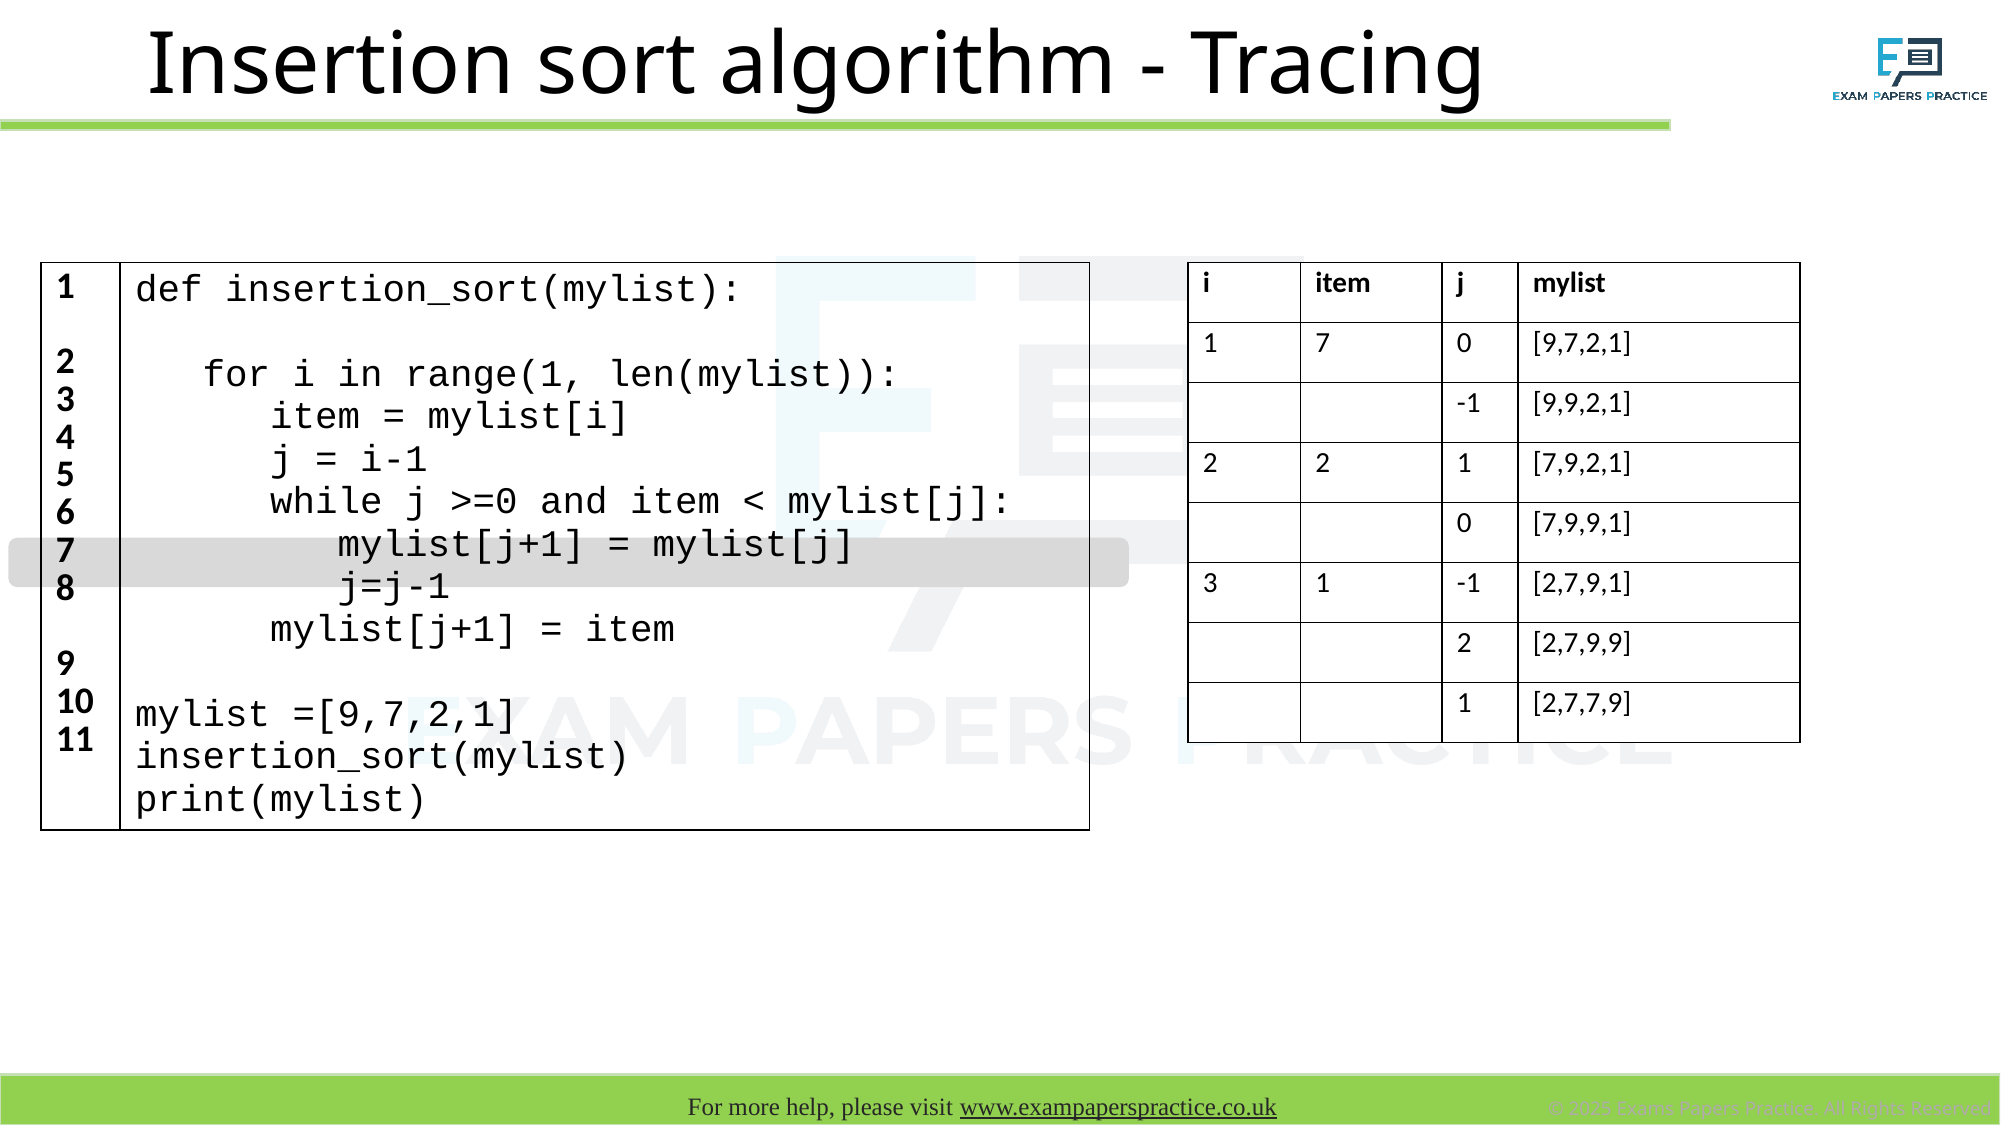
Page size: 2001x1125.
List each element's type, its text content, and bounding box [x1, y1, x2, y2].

table_header item [1301, 263, 1441, 322]
table_cell 2 [1189, 443, 1300, 502]
table_cell 2 [1301, 443, 1441, 502]
table_cell 2 [1443, 623, 1517, 682]
table_cell 7 [1301, 323, 1441, 382]
table_header mylist [1519, 263, 1799, 322]
table_cell 1 [1189, 323, 1300, 382]
table_header 1 2 3 4 5 6 7 8 9 10 11 [42, 263, 119, 829]
table_cell [1301, 383, 1441, 442]
table_cell 0 [1443, 323, 1517, 382]
table_header def insertion_sort(mylist): for i in range(1, len(mylist)): item = mylist[i] j = i-1 while j >=0 and item < mylist[j]: mylist[j+1] = mylist[j] j=j-1 mylist[j+1] = item mylist =[9,7,2,1] insertion_sort(mylist) print(mylist) [121, 263, 1089, 829]
table_cell [2,7,9,1] [1519, 563, 1799, 622]
table_cell [1301, 503, 1441, 562]
table_cell -1 [1443, 383, 1517, 442]
table_cell [2,7,7,9] [1519, 683, 1799, 742]
table_cell 3 [1189, 563, 1300, 622]
text_box [1090, 537, 1129, 588]
table_cell [1189, 503, 1300, 562]
text_box [8, 537, 40, 588]
table_cell 0 [1443, 503, 1517, 562]
table_cell 1 [1443, 443, 1517, 502]
table_cell [9,9,2,1] [1519, 383, 1799, 442]
title Insertion sort algorithm - Tracing [132, 11, 1858, 121]
table_cell [1189, 383, 1300, 442]
table_cell [9,7,2,1] [1519, 323, 1799, 382]
table_cell -1 [1443, 563, 1517, 622]
table_cell [2,7,9,9] [1519, 623, 1799, 682]
table_cell [1189, 683, 1300, 742]
table_cell 1 [1301, 563, 1441, 622]
table_cell 1 [1443, 683, 1517, 742]
table_cell [1189, 623, 1300, 682]
table_cell [7,9,9,1] [1519, 503, 1799, 562]
table_header j [1443, 263, 1517, 322]
table_cell [1301, 683, 1441, 742]
table_cell [1301, 623, 1441, 682]
table_cell [7,9,2,1] [1519, 443, 1799, 502]
table_header i [1189, 263, 1300, 322]
